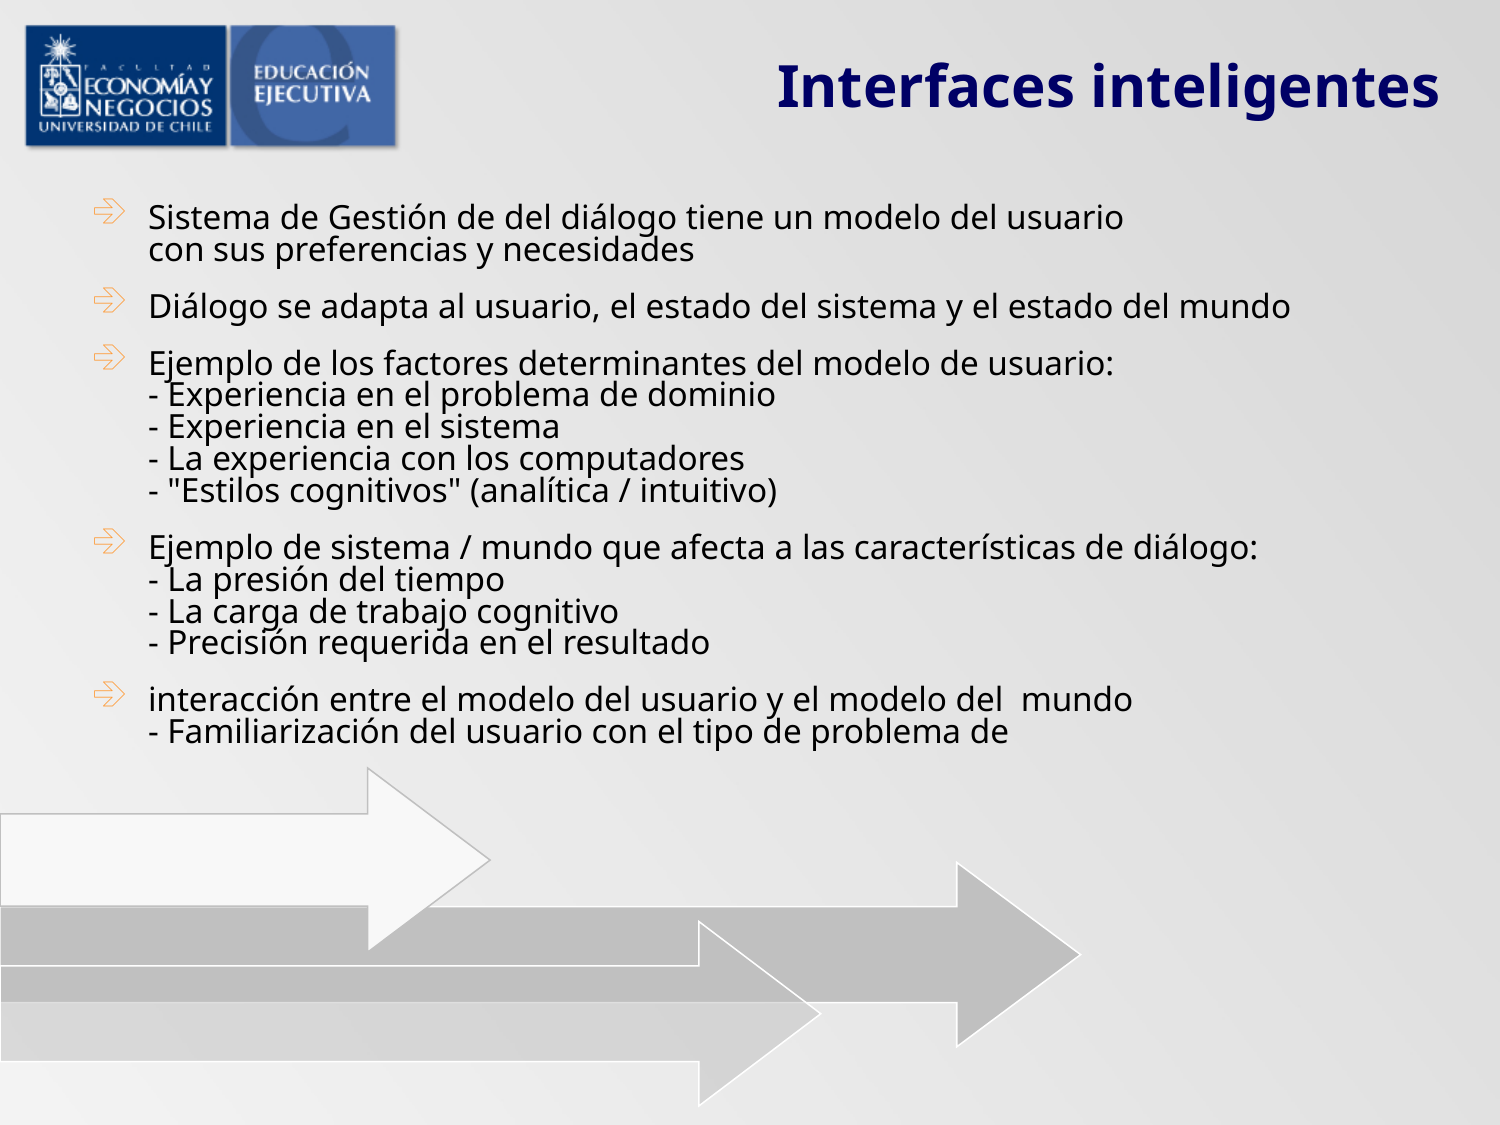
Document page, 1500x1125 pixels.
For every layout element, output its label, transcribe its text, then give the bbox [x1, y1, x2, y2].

picture [0, 0, 1500, 1125]
title Interfaces inteligentes [395, 18, 1471, 150]
list Sistema de Gestión de del diálogo tiene un modelo del usuario con sus preferencias y necesidades Diálogo se adapta al usuario, el estado del sistema y el estado del mundo Ejemplo de los factores determinantes del modelo de usuario: - Experiencia en el problema de dominio - Experiencia en el sistema - La experiencia con los computadores - "Estilos cognitivos" (analítica / intuitivo) Ejemplo de sistema / mundo que afecta a las características de diálogo: - La presión del tiempo - La carga de trabajo cognitivo - Precisión requerida en el resultado interacción entre el modelo del usuario y el modelo del mundo - Familiarización del usuario con el tipo de problema de [76, 196, 1471, 1012]
